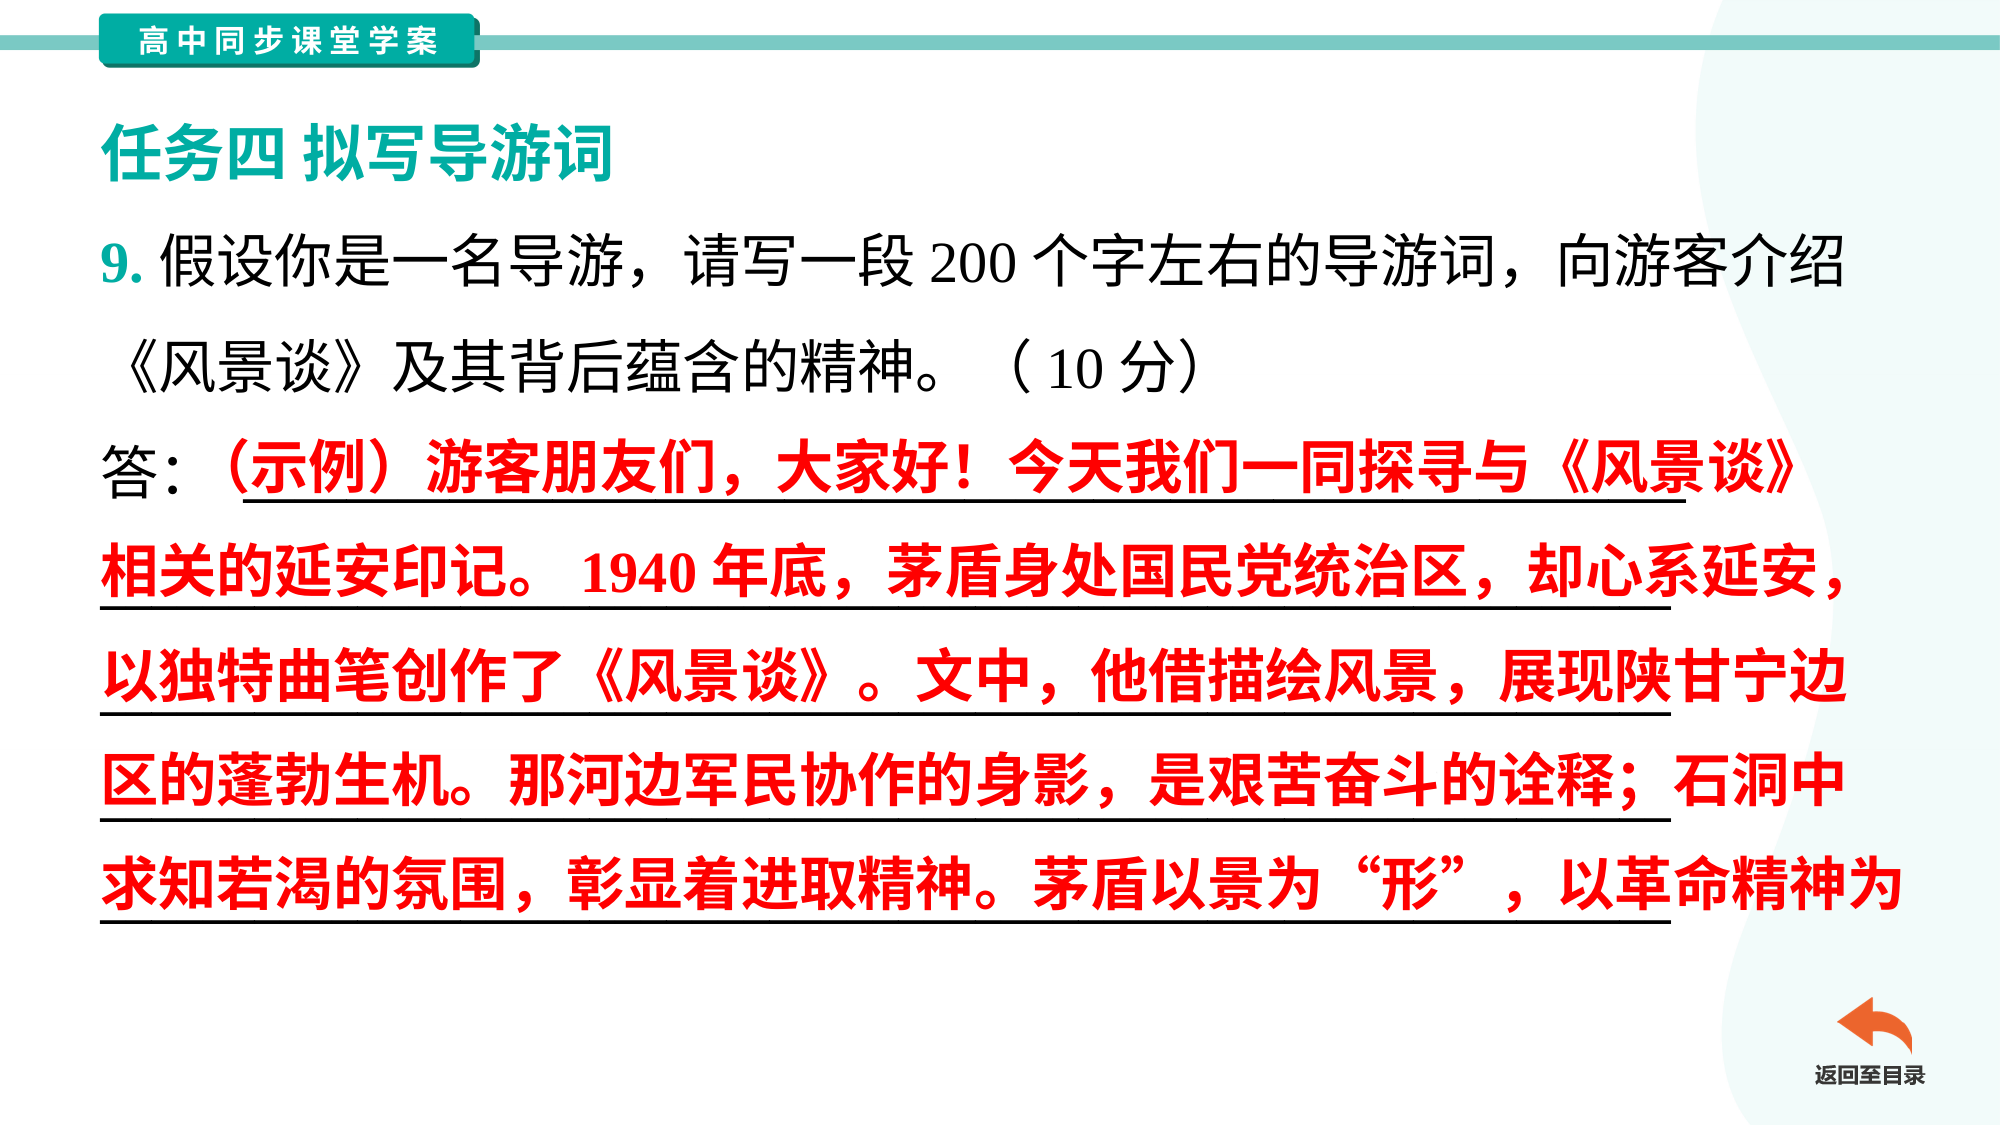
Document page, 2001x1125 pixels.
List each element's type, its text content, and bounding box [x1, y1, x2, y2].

text_box 任务四 拟写导游词 [100, 76, 1899, 177]
text_box （示例）游客朋友们，大家好！今天我们一同探寻与《风景谈》 相关的延安印记。1940年底，茅盾身处国民党统治区，却心系延安， 以独特曲笔创作了《风景谈》。文中，他借描绘风景，展现陕甘宁边 区的蓬勃生机。那河边军民协作的身影，是艰苦奋斗的诠释；石洞中 求知若渴的氛围，彰显着进取精神。茅盾以景为“形”，以革命精神为 [100, 396, 1899, 917]
picture [0, 0, 2000, 1125]
text_box 9.假设你是一名导游，请写一段200个字左右的导游词，向游客介绍 《风景谈》及其背后蕴含的精神。（10分） 答： ________________________________________________________ _____________________________________________________________ _____________________________________________________________ _____________________________________________________________ _____________________________________________________________ [100, 187, 1899, 396]
